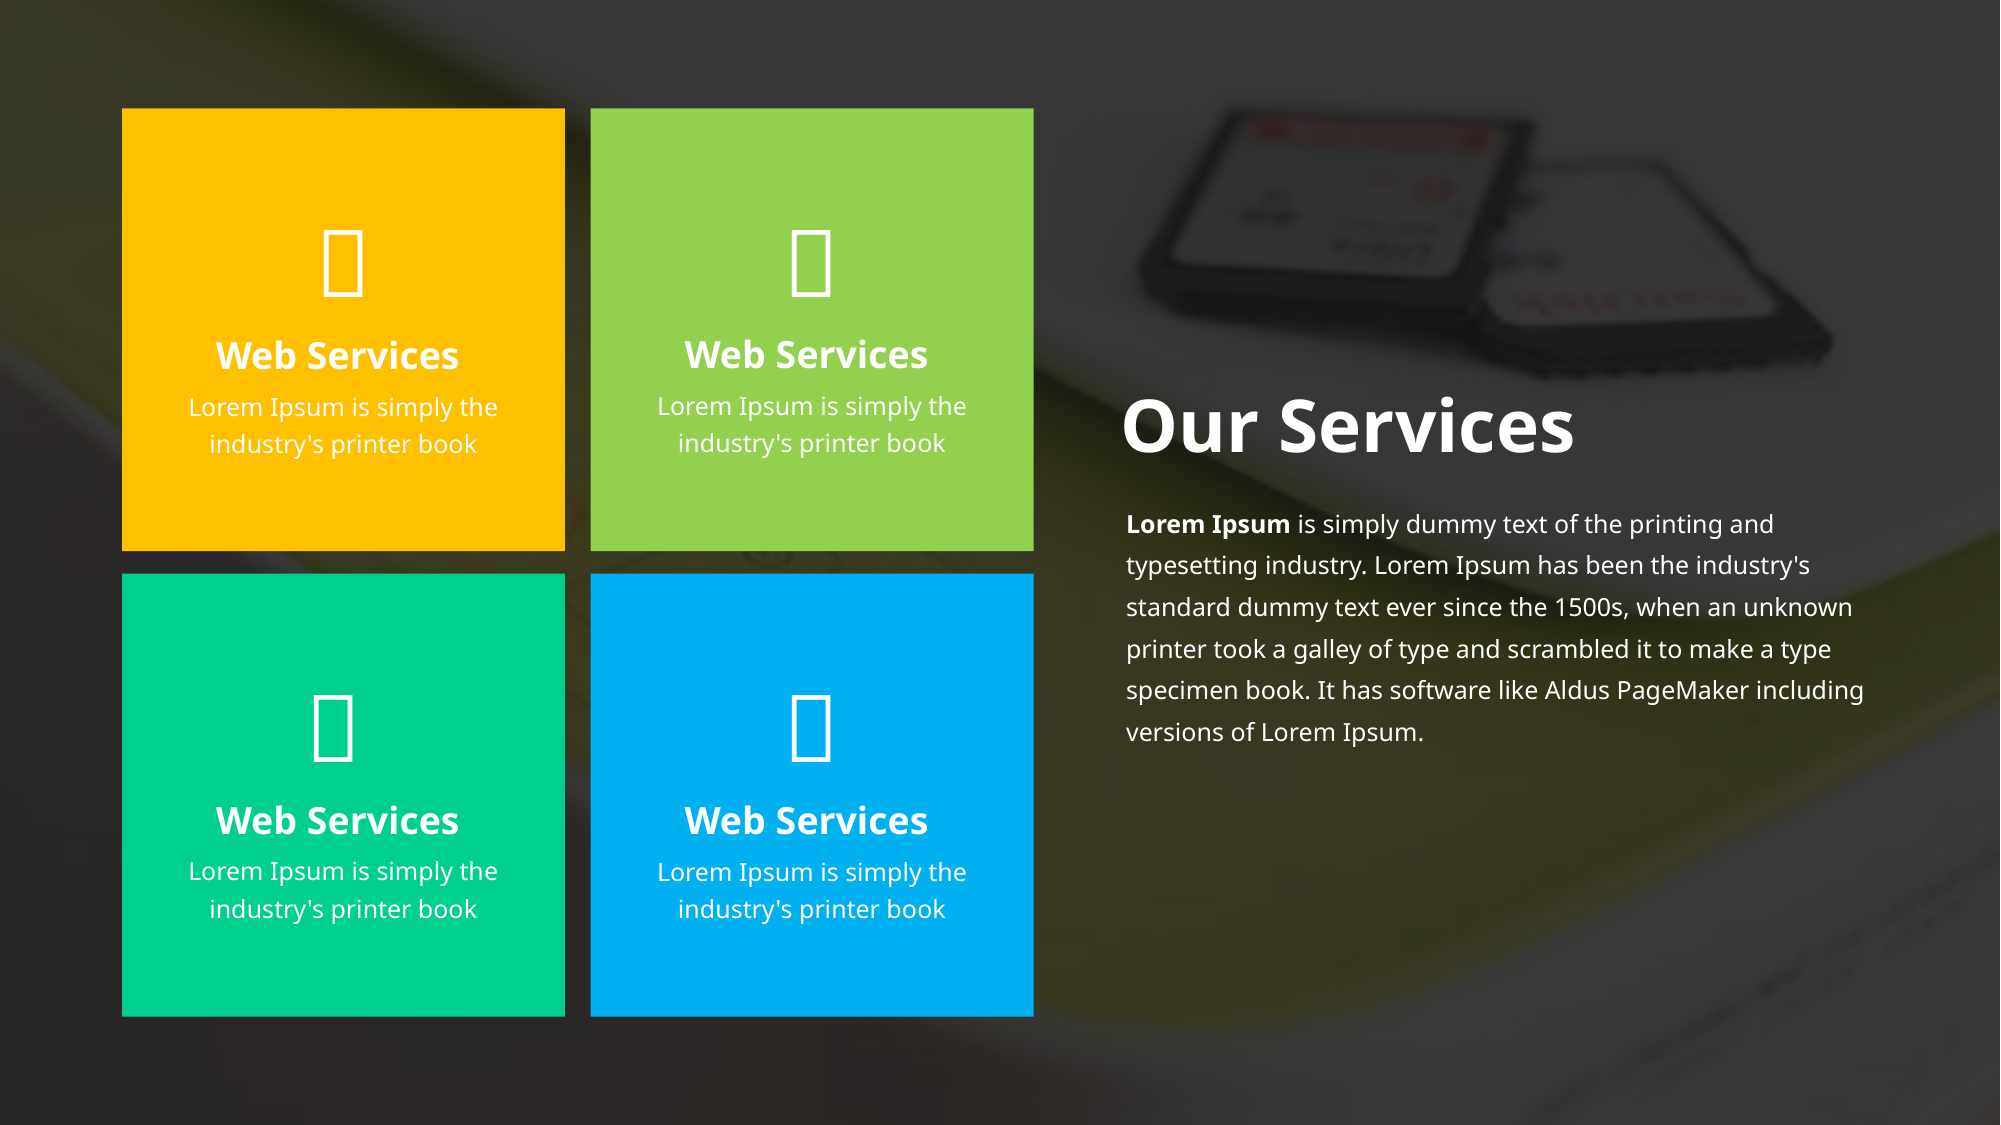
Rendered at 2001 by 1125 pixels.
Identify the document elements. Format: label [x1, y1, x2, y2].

text_box [163, 195, 524, 464]
picture [0, 0, 2000, 1125]
text_box [1111, 372, 1896, 753]
text_box [163, 661, 524, 929]
text_box [632, 196, 992, 464]
text_box [632, 661, 992, 930]
